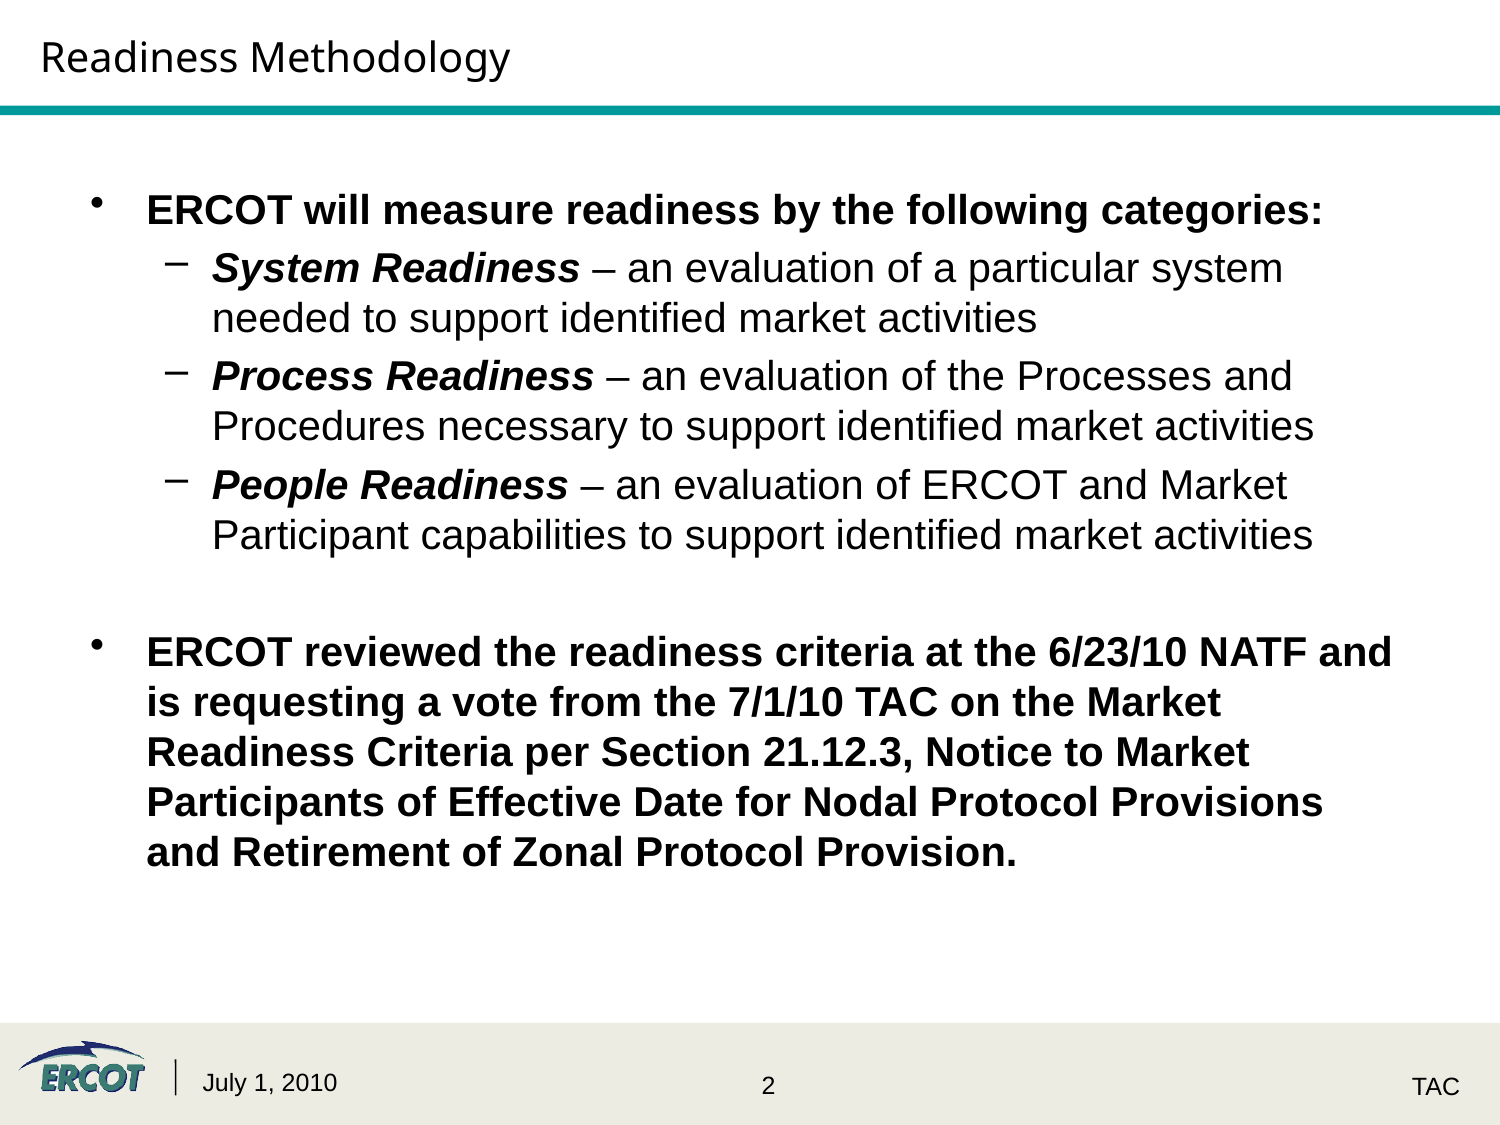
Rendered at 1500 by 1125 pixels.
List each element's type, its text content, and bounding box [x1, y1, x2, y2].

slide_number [187, 1059, 538, 1125]
footer TAC [1049, 1062, 1476, 1125]
title Readiness Methodology [24, 0, 1451, 113]
list ERCOT will measure readiness by the following categories: System Readiness – an evaluation of a particular system needed to support identified market activities Process Readiness – an evaluation of the Processes and Procedures necessary to support identified market activities People Readiness – an evaluation of ERCOT and Market Participant capabilities to support identified market activities ERCOT reviewed the readiness criteria at the 6/23/10 NATF and is requesting a vote from the 7/1/10 TAC on the Market Readiness Criteria per Section 21.12.3, Notice to Market Participants of Effective Date for Nodal Protocol Provisions and Retirement of Zonal Protocol Provision. [74, 174, 1426, 951]
picture [10, 1031, 151, 1111]
